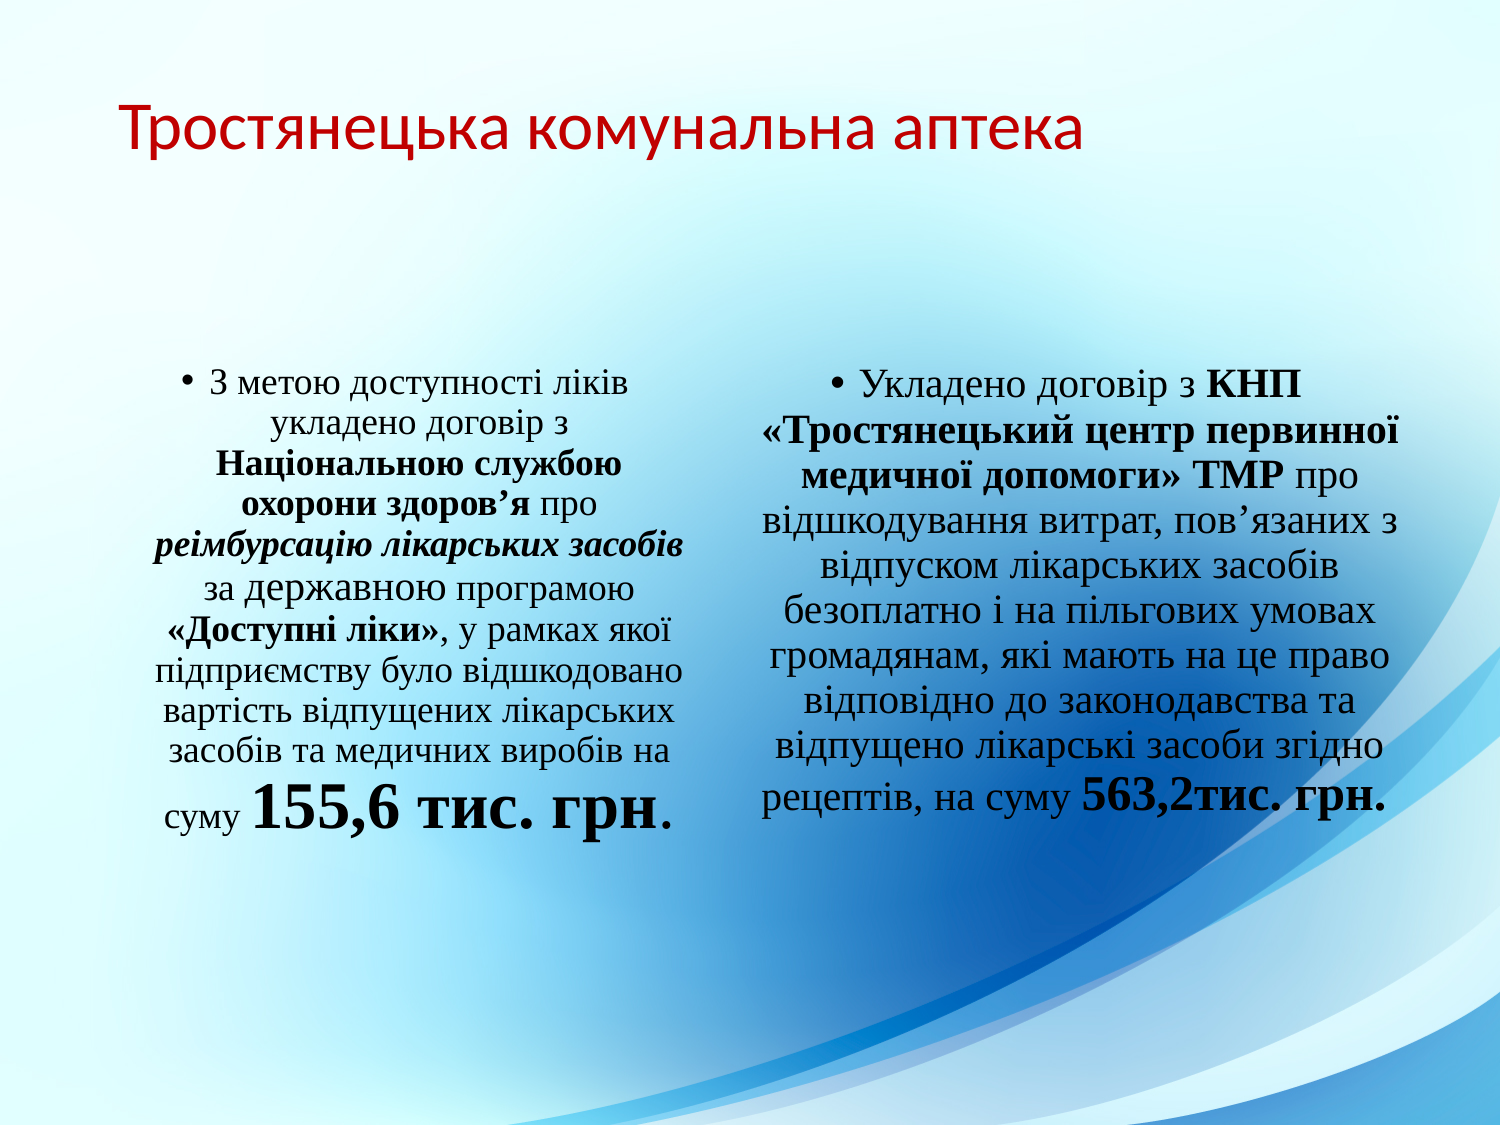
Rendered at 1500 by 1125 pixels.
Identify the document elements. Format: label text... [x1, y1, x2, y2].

title Тростянецька комунальна аптека [103, 59, 1397, 278]
list Укладено договір з КНП «Тростянецький центр первинної медичної допомоги» ТМР про відшкодування витрат, пов’язаних з відпуском лікарських засобів безоплатно і на пільгових умовах громадянам, які мають на це право відповідно до законодавства та відпущено лікарські засоби згідно рецептів, на суму 563,2тис. грн. [710, 354, 1422, 969]
picture [0, 0, 1500, 1125]
list З метою доступності ліків укладено договір з Національною службою охорони здоров’я про реімбурсацію лікарських засобів за державною програмою «Доступні ліки», у рамках якої підприємству було відшкодовано вартість відпущених лікарських засобів та медичних виробів на суму 155,6 тис. грн. [99, 354, 711, 992]
